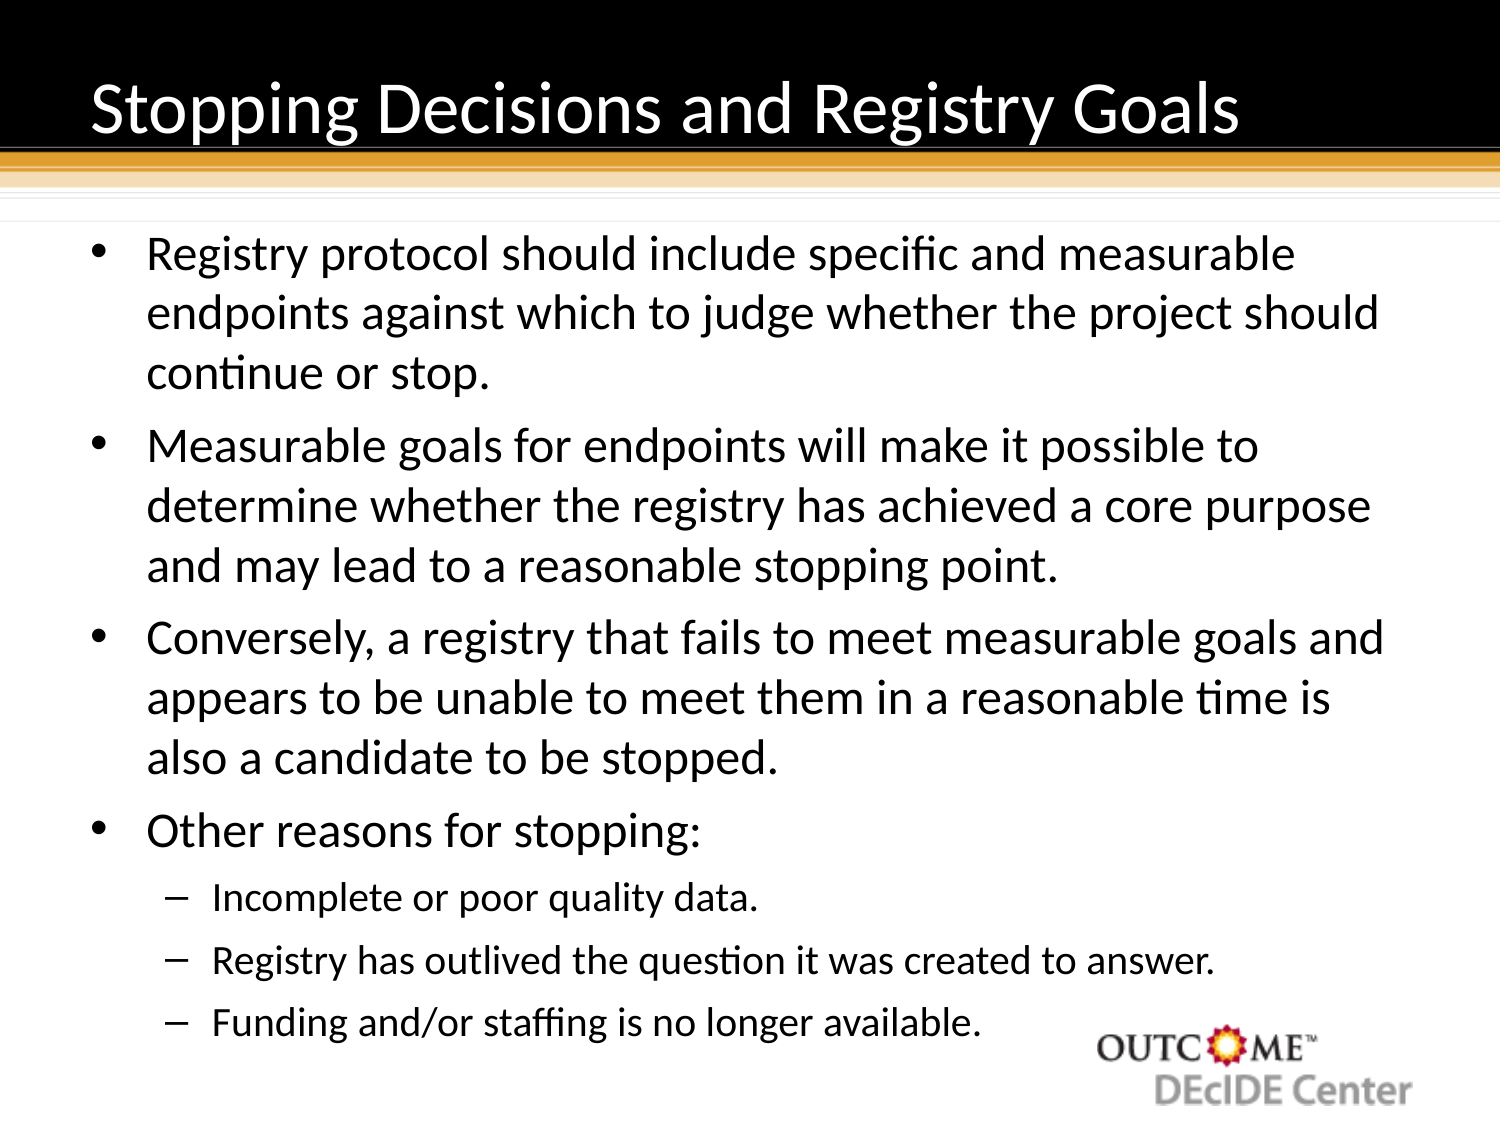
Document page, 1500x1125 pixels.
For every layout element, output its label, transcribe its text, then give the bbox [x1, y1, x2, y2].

picture [1097, 1076, 1413, 1106]
picture [0, 0, 1500, 223]
title Stopping Decisions and Registry Goals [74, 44, 1426, 163]
list Registry protocol should include specific and measurable endpoints against which to judge whether the project should continue or stop. Measurable goals for endpoints will make it possible to determine whether the registry has achieved a core purpose and may lead to a reasonable stopping point. Conversely, a registry that fails to meet measurable goals and appears to be unable to meet them in a reasonable time is also a candidate to be stopped. Other reasons for stopping: Incomplete or poor quality data. Registry has outlived the question it was created to answer. Funding and/or staffing is no longer available. [74, 212, 1426, 1076]
